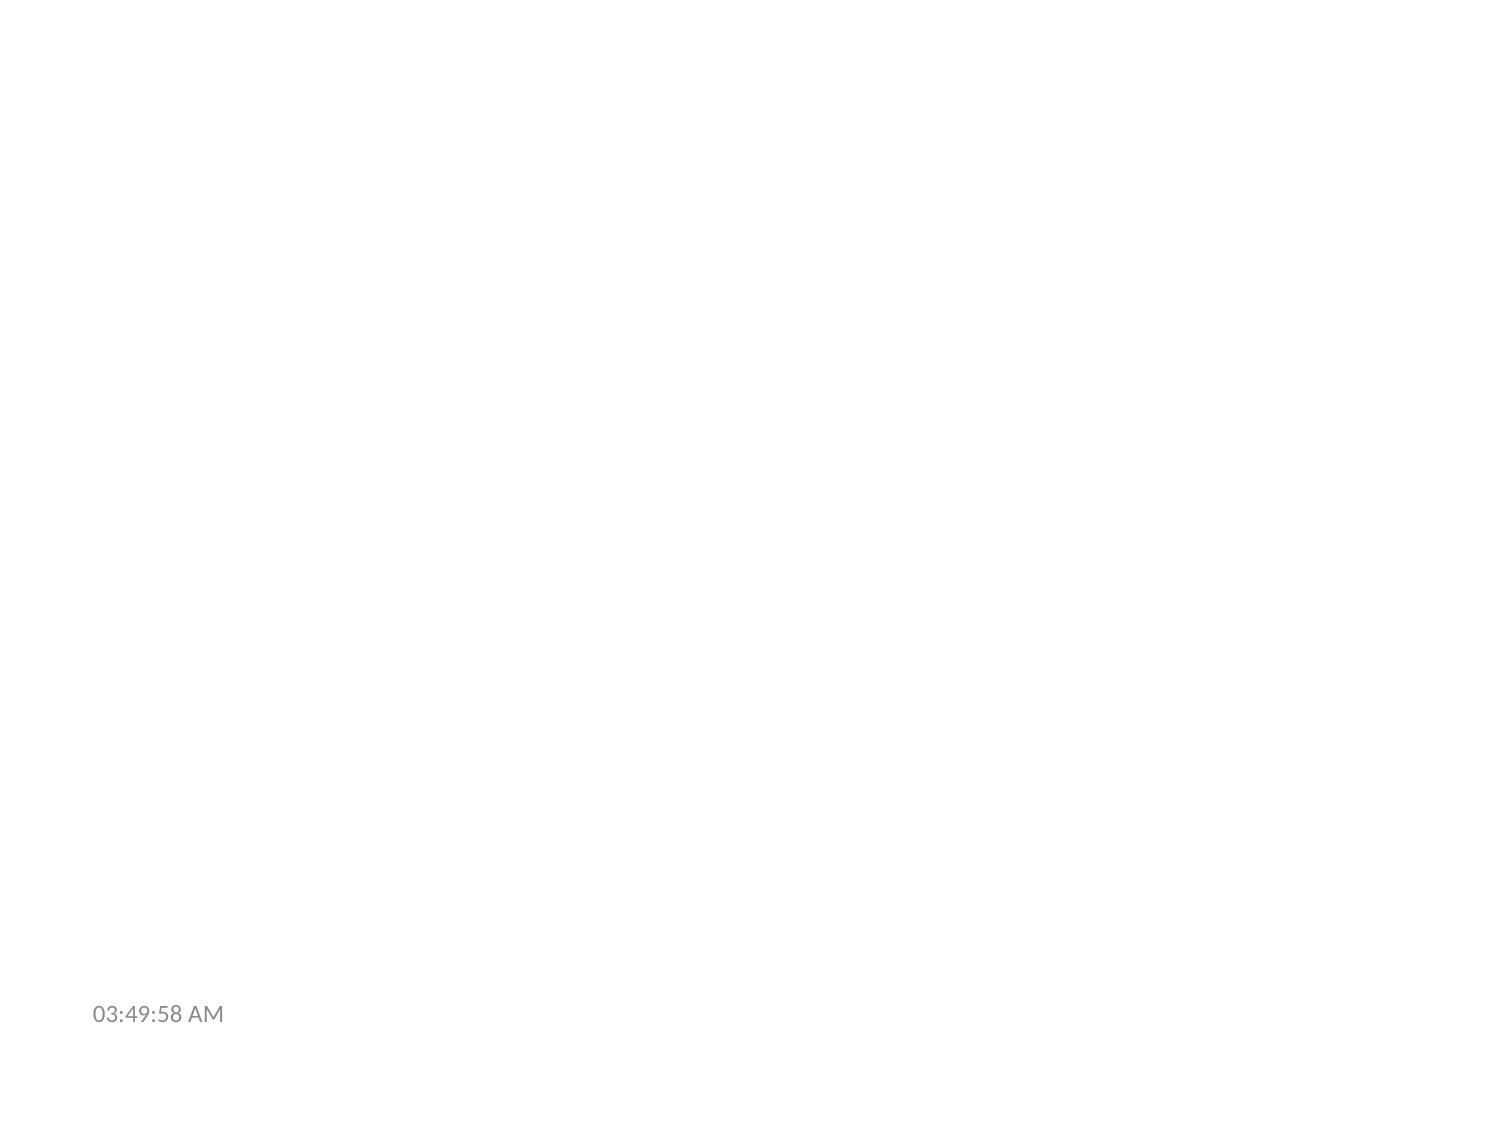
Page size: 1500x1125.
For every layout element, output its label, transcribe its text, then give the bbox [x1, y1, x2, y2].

text_box 3:35:09 PM [77, 982, 428, 1043]
